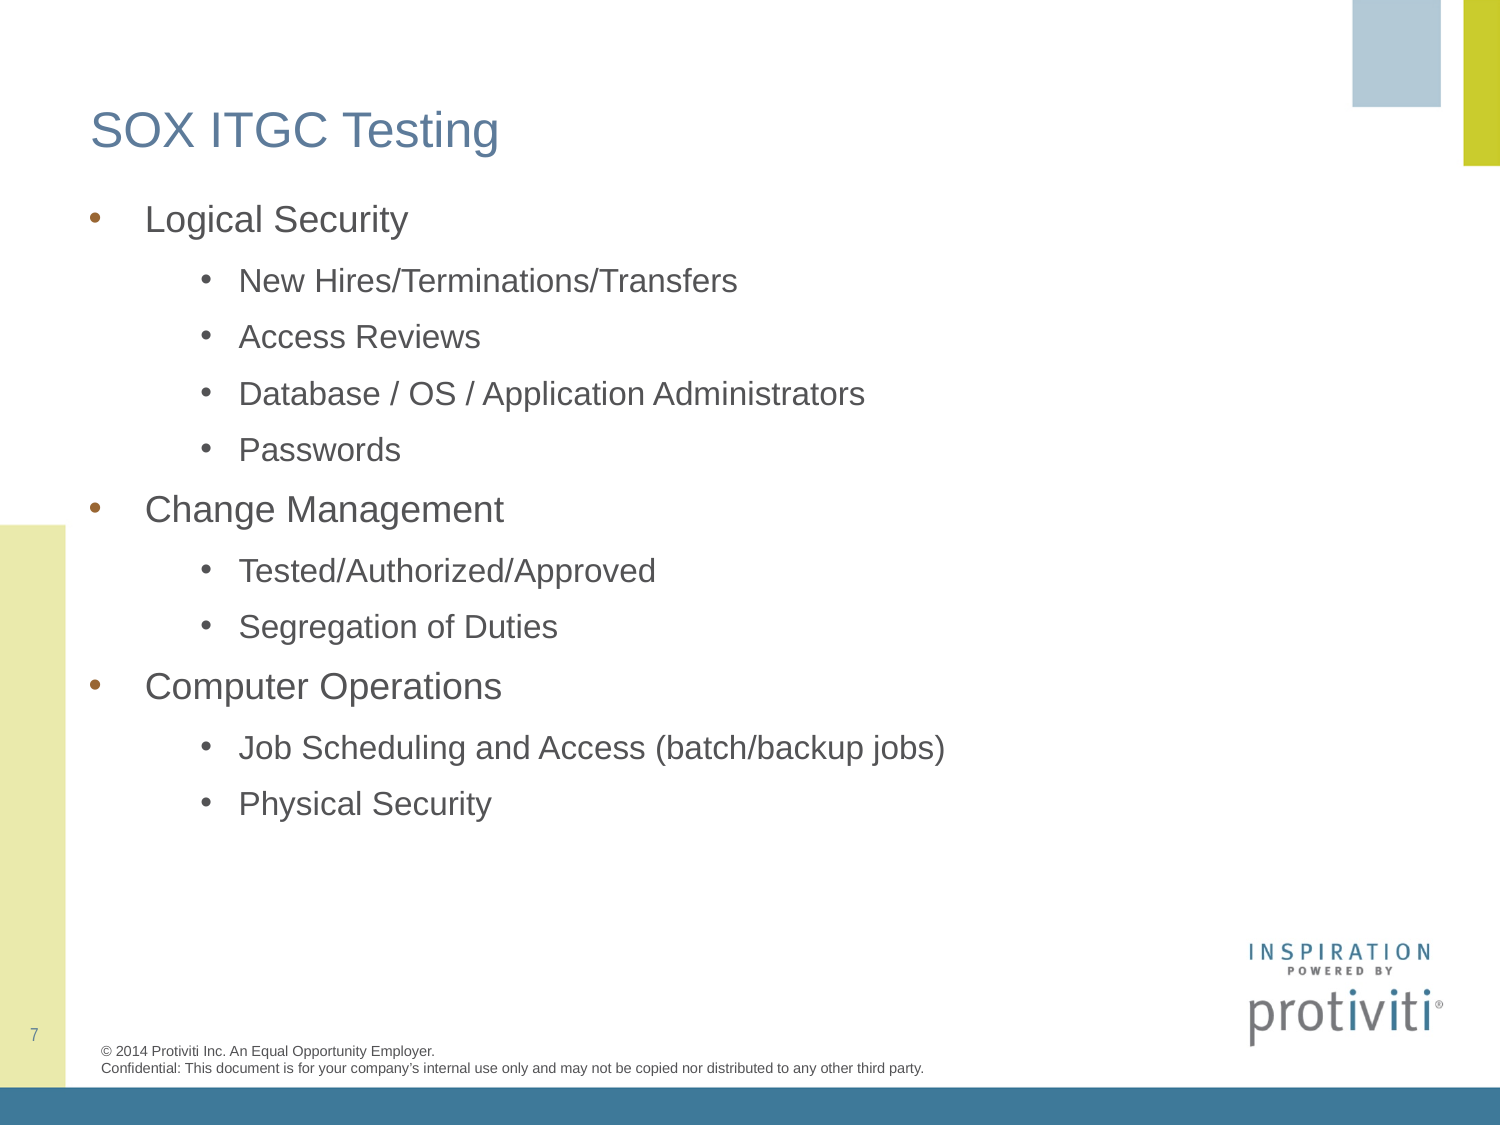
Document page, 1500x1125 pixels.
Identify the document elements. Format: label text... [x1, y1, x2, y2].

list Logical Security New Hires/Terminations/Transfers Access Reviews Database / OS / Application Administrators Passwords Change Management Tested/Authorized/Approved Segregation of Duties Computer Operations Job Scheduling and Access (batch/backup jobs) Physical Security [73, 187, 1436, 938]
slide_number 7 [15, 1014, 70, 1074]
picture [0, 0, 1500, 1125]
text_box SOX ITGC Testing [74, 90, 963, 165]
